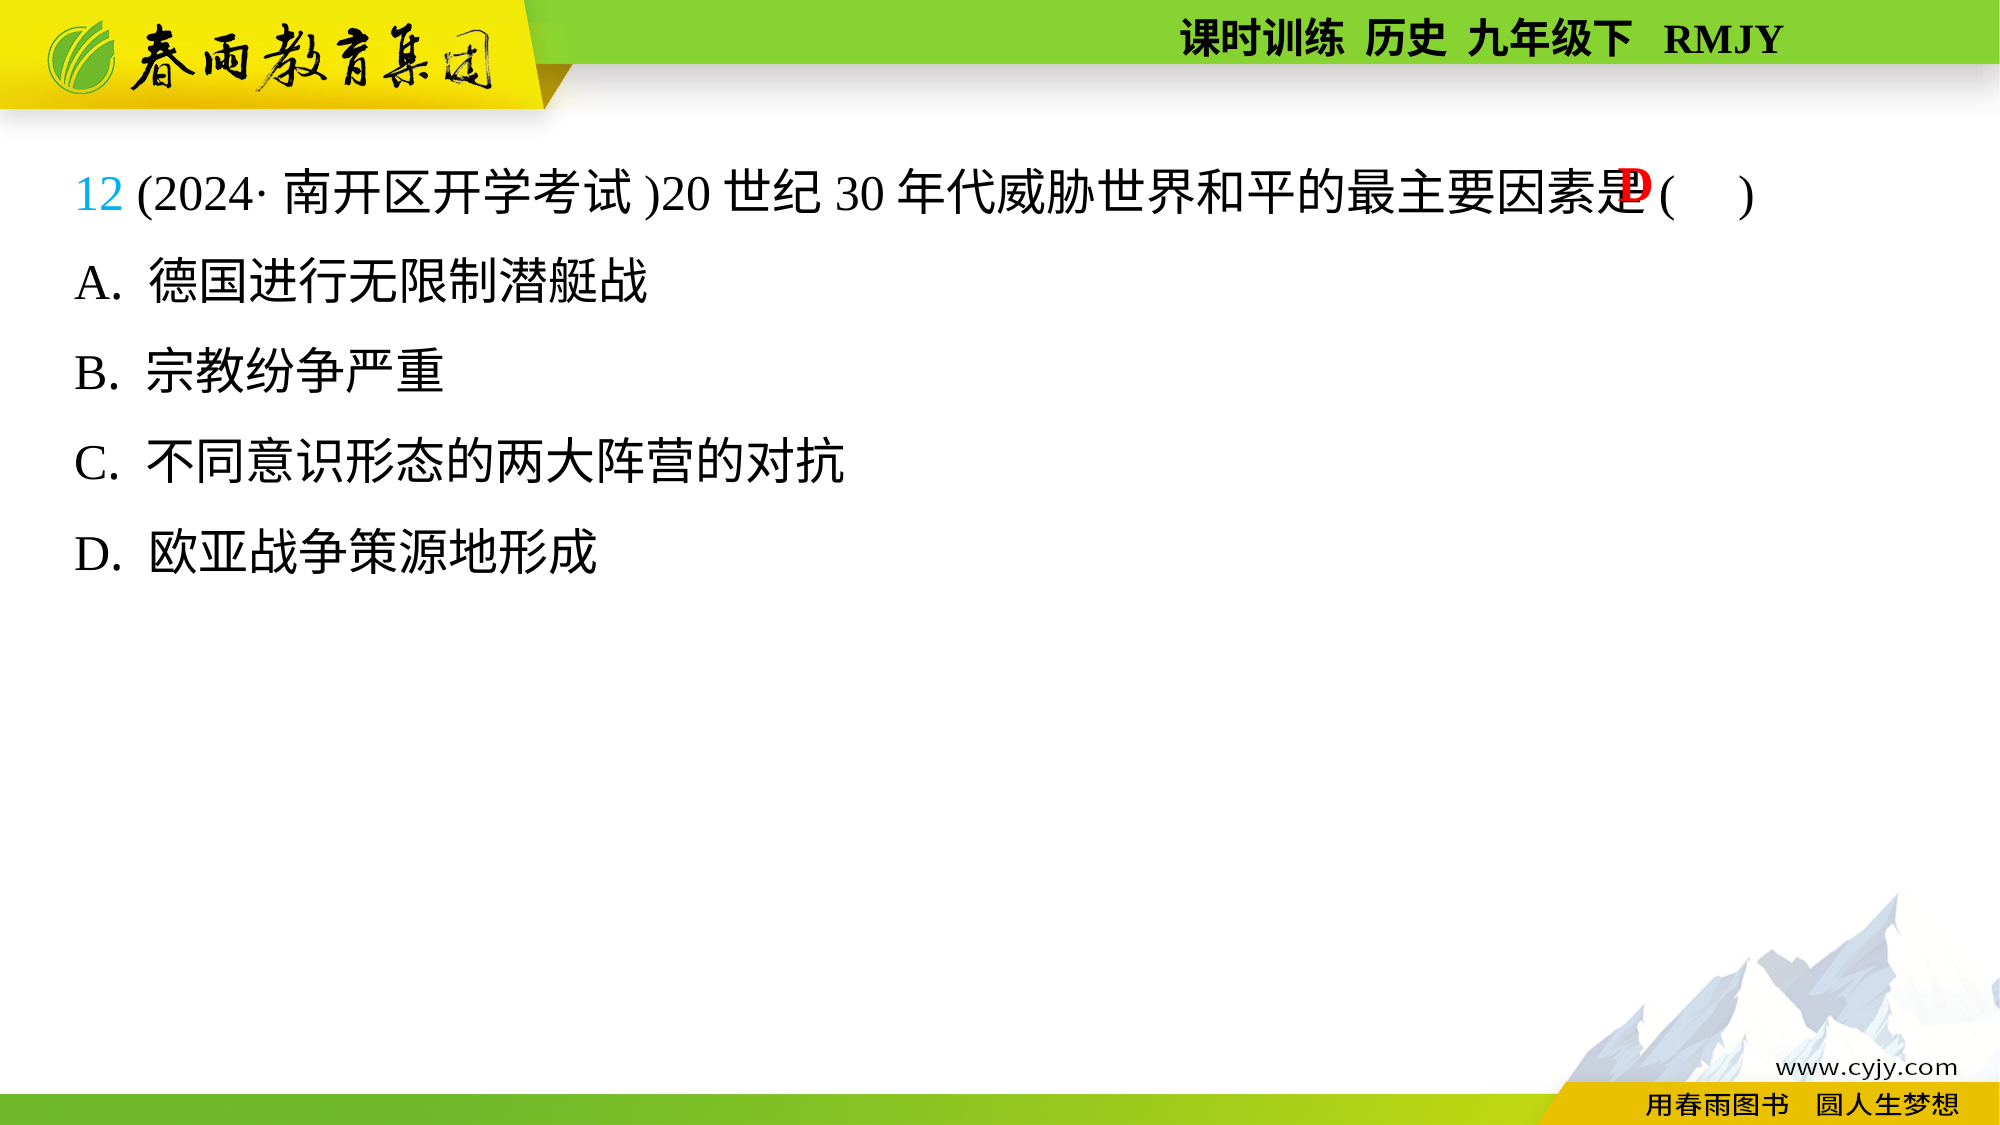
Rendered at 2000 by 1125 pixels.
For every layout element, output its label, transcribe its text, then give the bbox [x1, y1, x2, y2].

text_box D [1602, 144, 1669, 219]
picture [0, 0, 2000, 1125]
list 12 (2024·南开区开学考试)20世纪30年代威胁世界和平的最主要因素是( ) A. 德国进行无限制潜艇战 B. 宗教纷争严重 C. 不同意识形态的两大阵营的对抗 D. 欧亚战争策源地形成 [59, 122, 1944, 592]
